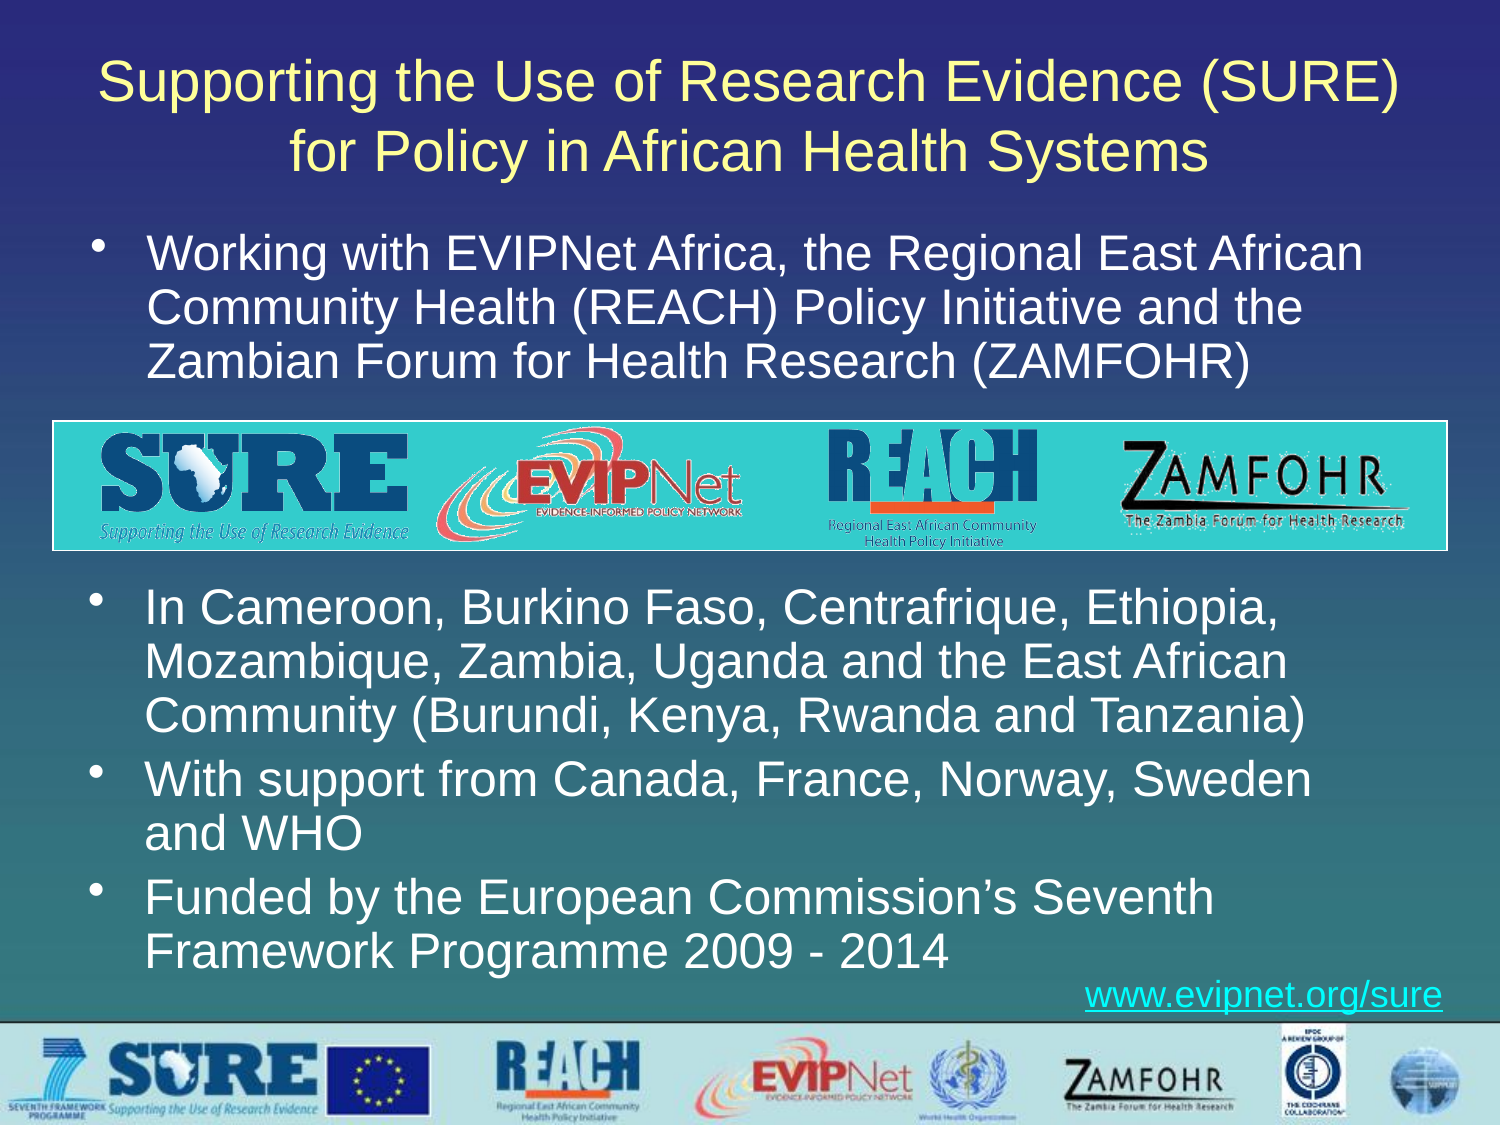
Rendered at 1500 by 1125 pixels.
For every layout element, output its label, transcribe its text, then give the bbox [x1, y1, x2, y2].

text_box www.evipnet.org/sure [1070, 962, 1458, 1023]
picture [0, 0, 1500, 1125]
text_box In Cameroon, Burkino Faso, Centrafrique, Ethiopia, Mozambique, Zambia, Uganda and the East African Community (Burundi, Kenya, Rwanda and Tanzania) With support from Canada, France, Norway, Sweden and WHO Funded by the European Commission’s Seventh Framework Programme 2009 - 2014 [73, 574, 1424, 941]
list Working with EVIPNet Africa, the Regional East African Community Health (REACH) Policy Initiative and the Zambian Forum for Health Research (ZAMFOHR) [74, 219, 1426, 410]
title Supporting the Use of Research Evidence (SURE) for Policy in African Health Systems [74, 18, 1426, 207]
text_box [52, 420, 1448, 552]
